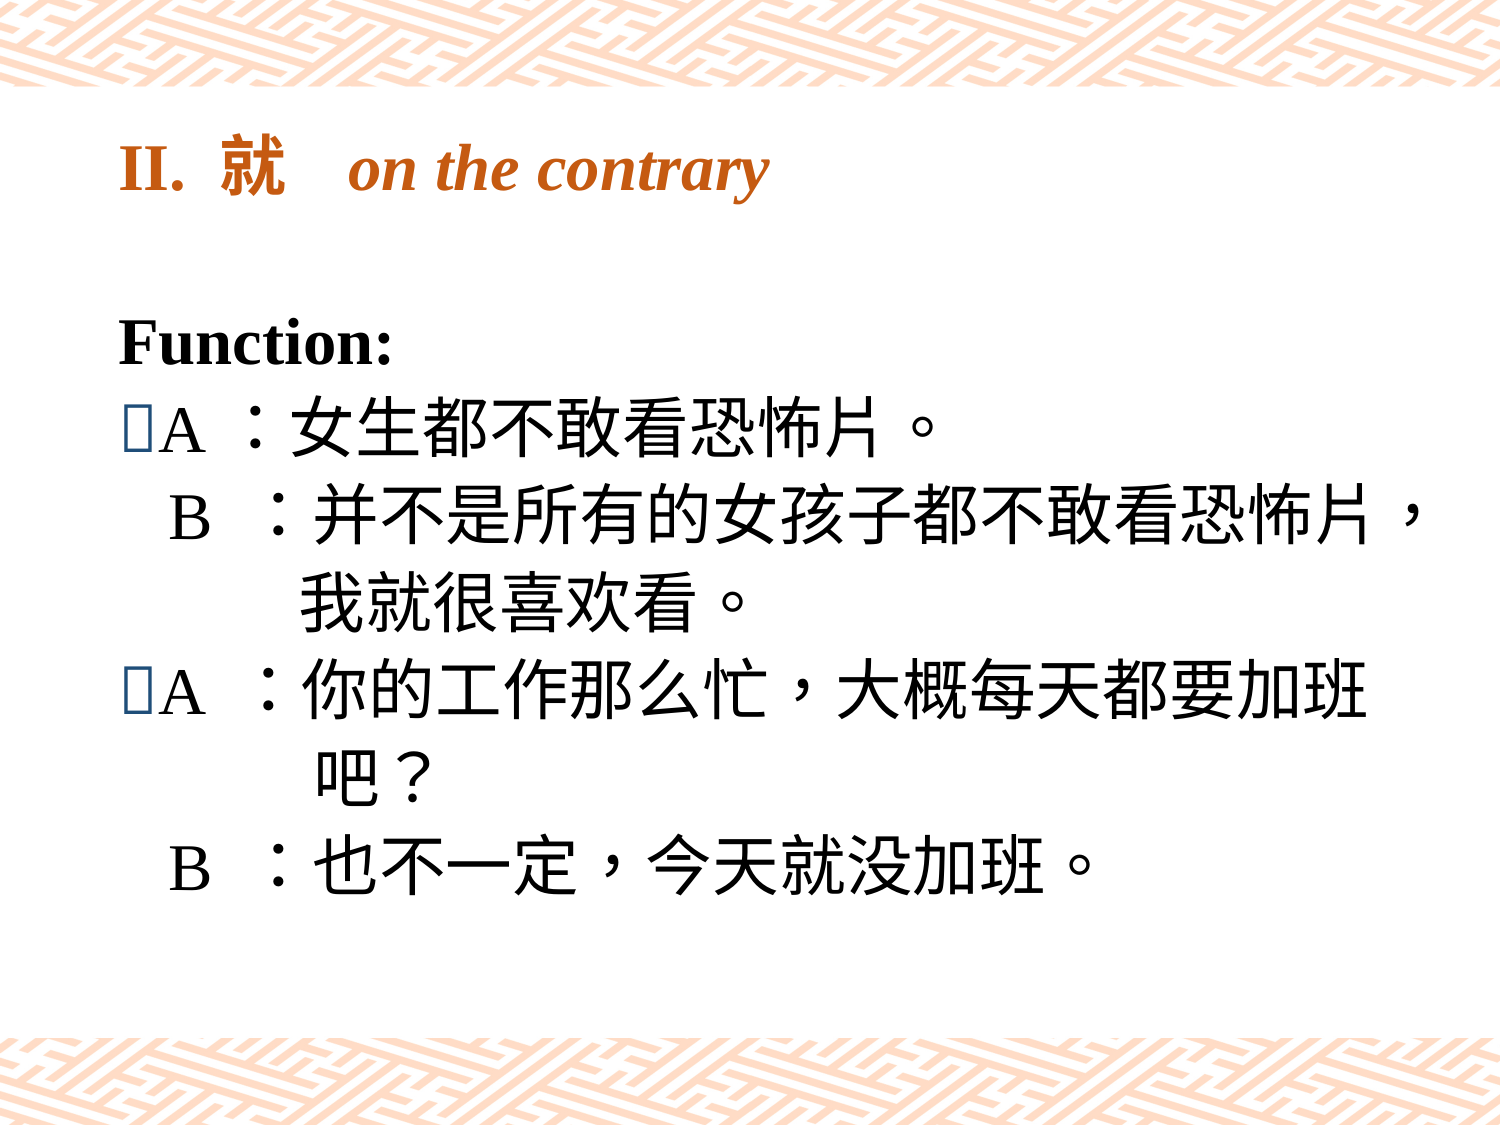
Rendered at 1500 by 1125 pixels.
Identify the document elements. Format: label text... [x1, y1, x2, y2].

picture [0, 0, 1500, 1125]
list Function: A：女生都不敢看恐怖片。 B ：并不是所有的女孩子都不敢看恐怖片， 我就很喜欢看。 A ：你的工作那么忙，大概每天都要加班 吧？ B ：也不一定，今天就没加班。 [103, 299, 1397, 1014]
title II. 就 on the contrary [103, 59, 1397, 278]
